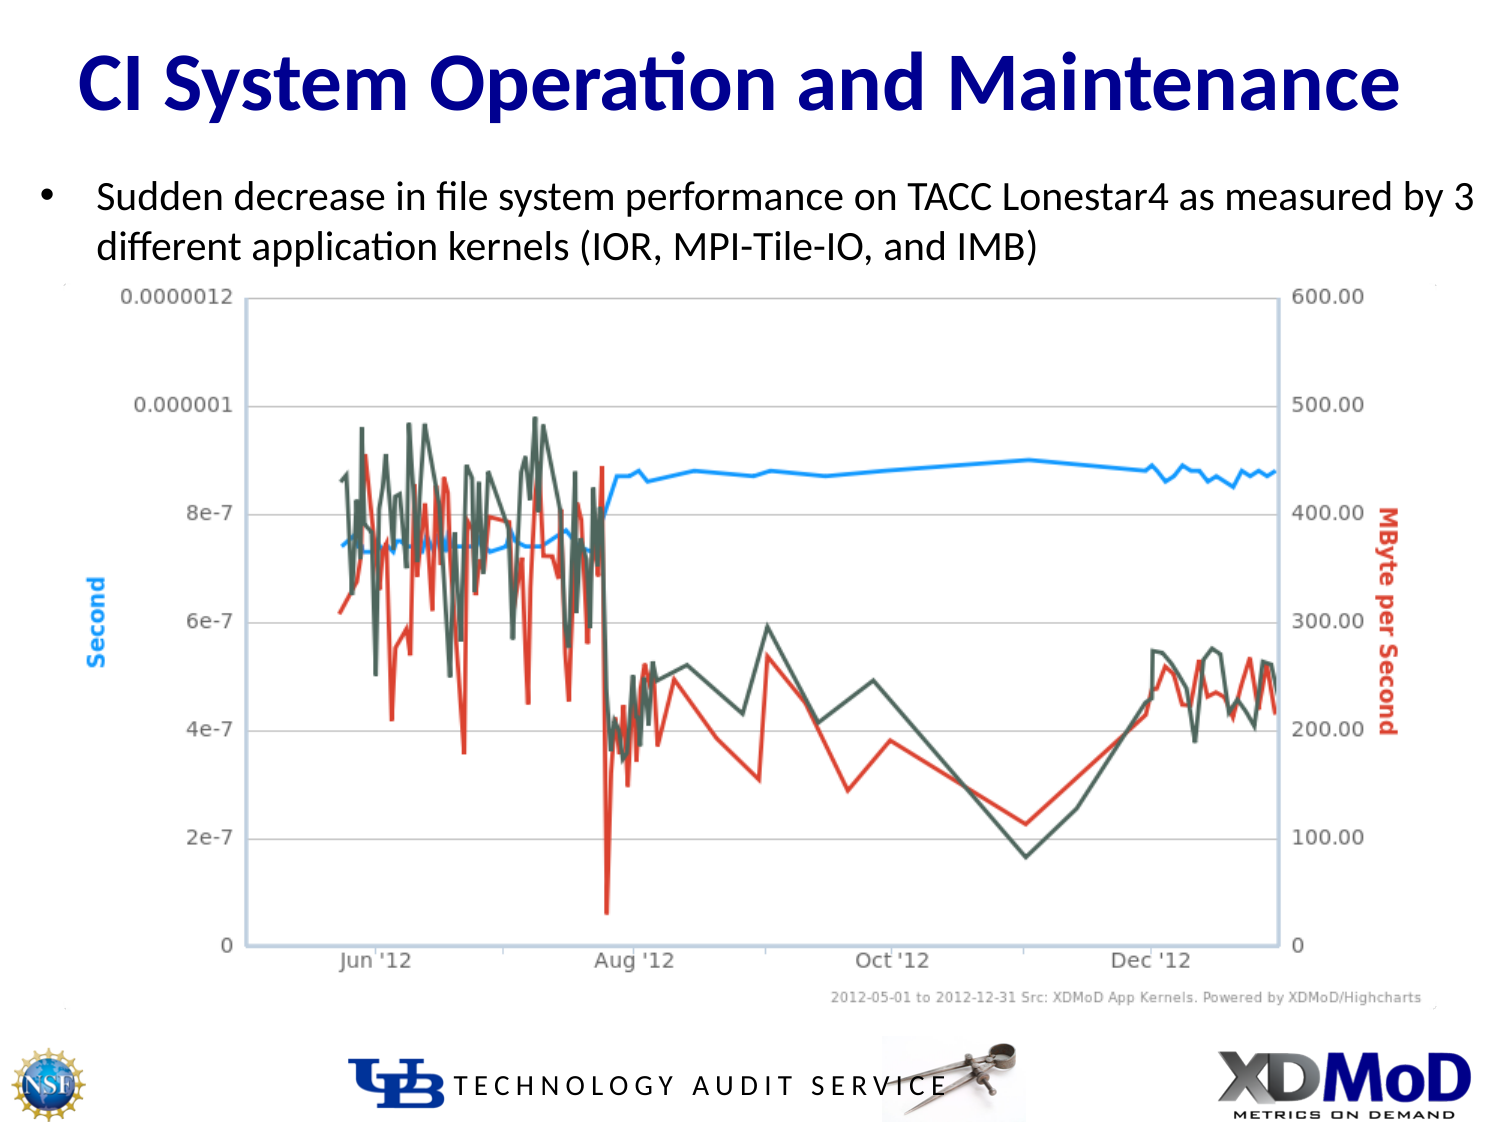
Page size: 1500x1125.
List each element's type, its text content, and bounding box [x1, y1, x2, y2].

picture [1214, 1043, 1475, 1125]
picture [62, 282, 1438, 1010]
picture [340, 1054, 449, 1114]
picture [882, 1036, 1026, 1122]
picture [10, 1046, 87, 1123]
list Sudden decrease in file system performance on TACC Lonestar4 as measured by 3 different application kernels (IOR, MPI-Tile-IO, and IMB) [24, 161, 1500, 284]
title CI System Operation and Maintenance [0, 11, 1500, 143]
